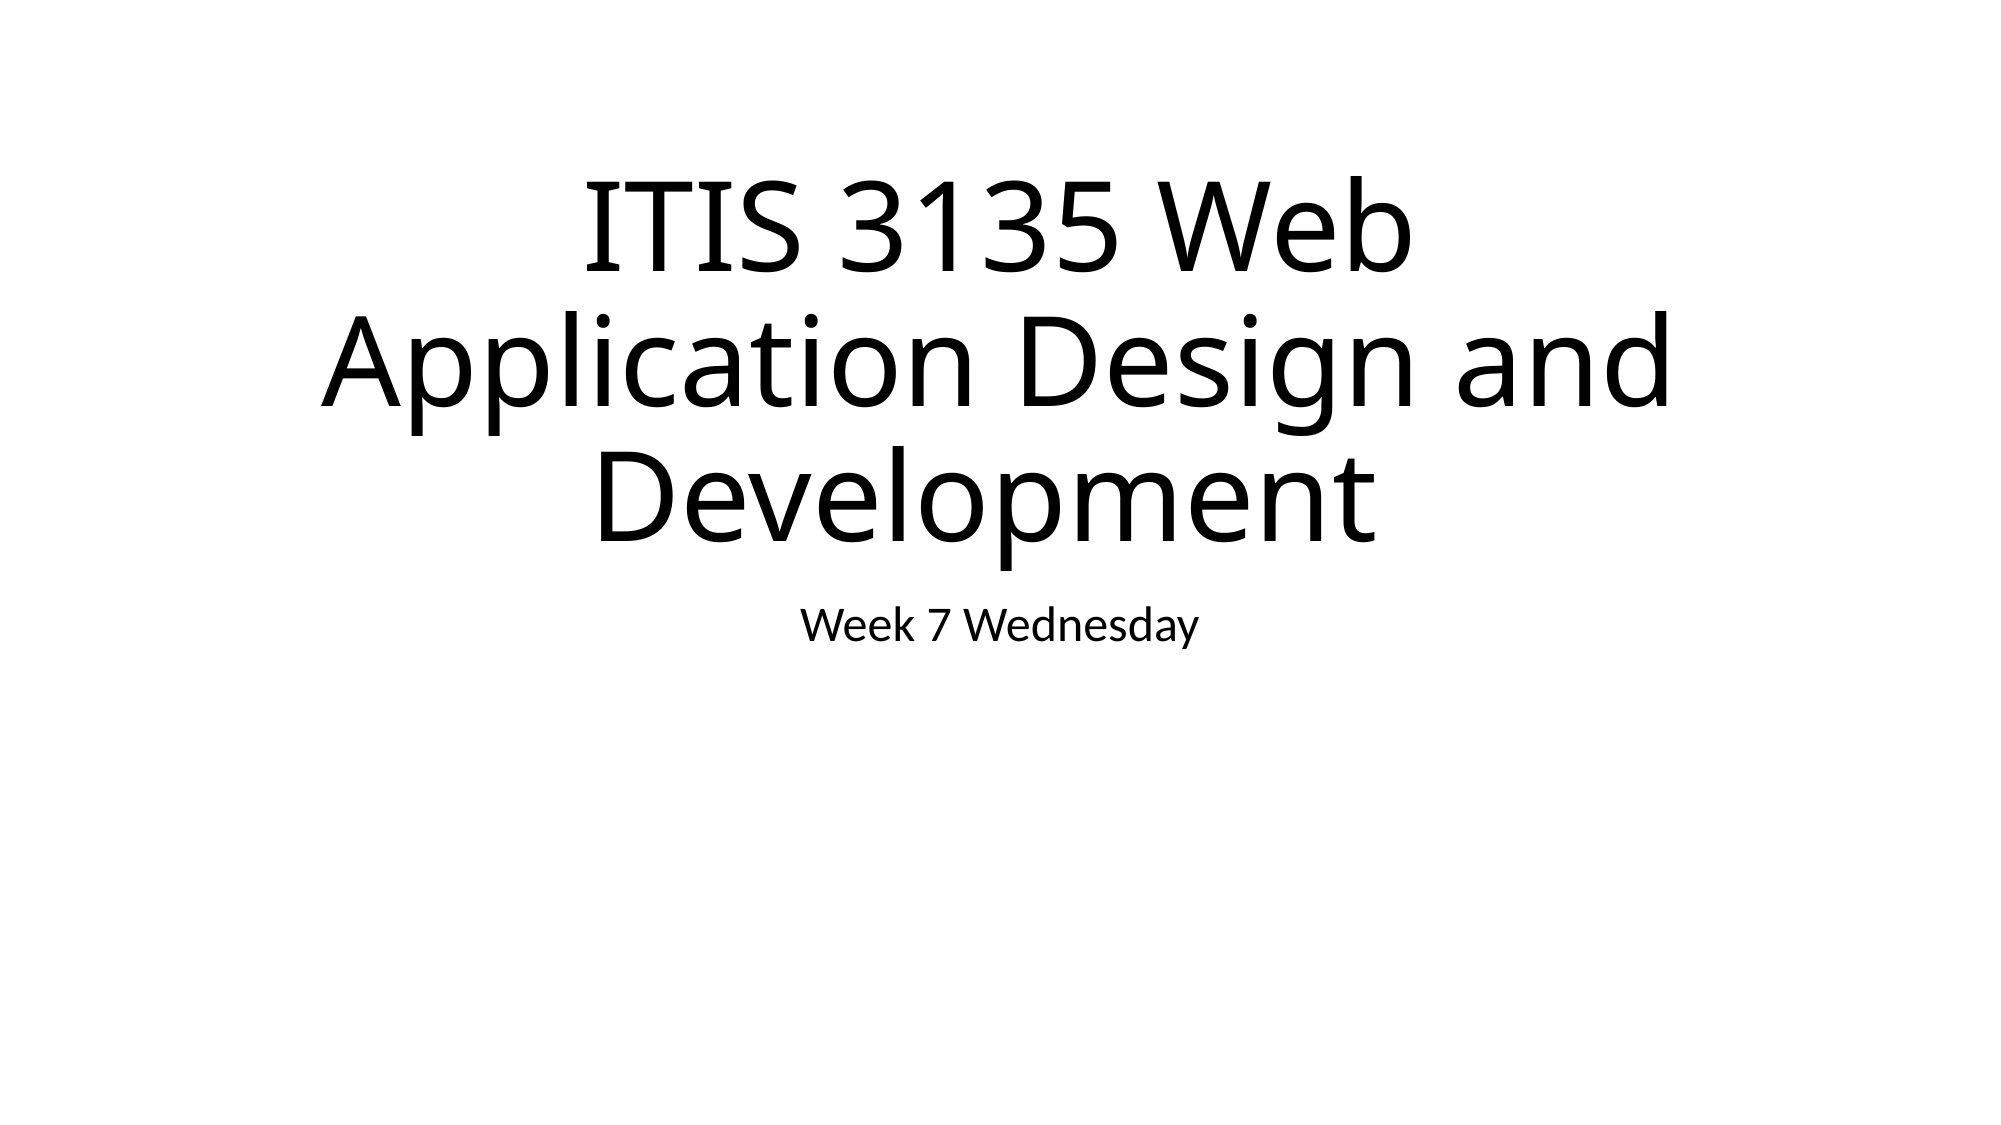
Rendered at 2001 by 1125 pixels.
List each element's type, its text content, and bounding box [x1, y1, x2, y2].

subtitle Week 7 Wednesday [249, 590, 1750, 863]
title ITIS 3135 Web Application Design and Development [249, 184, 1750, 576]
